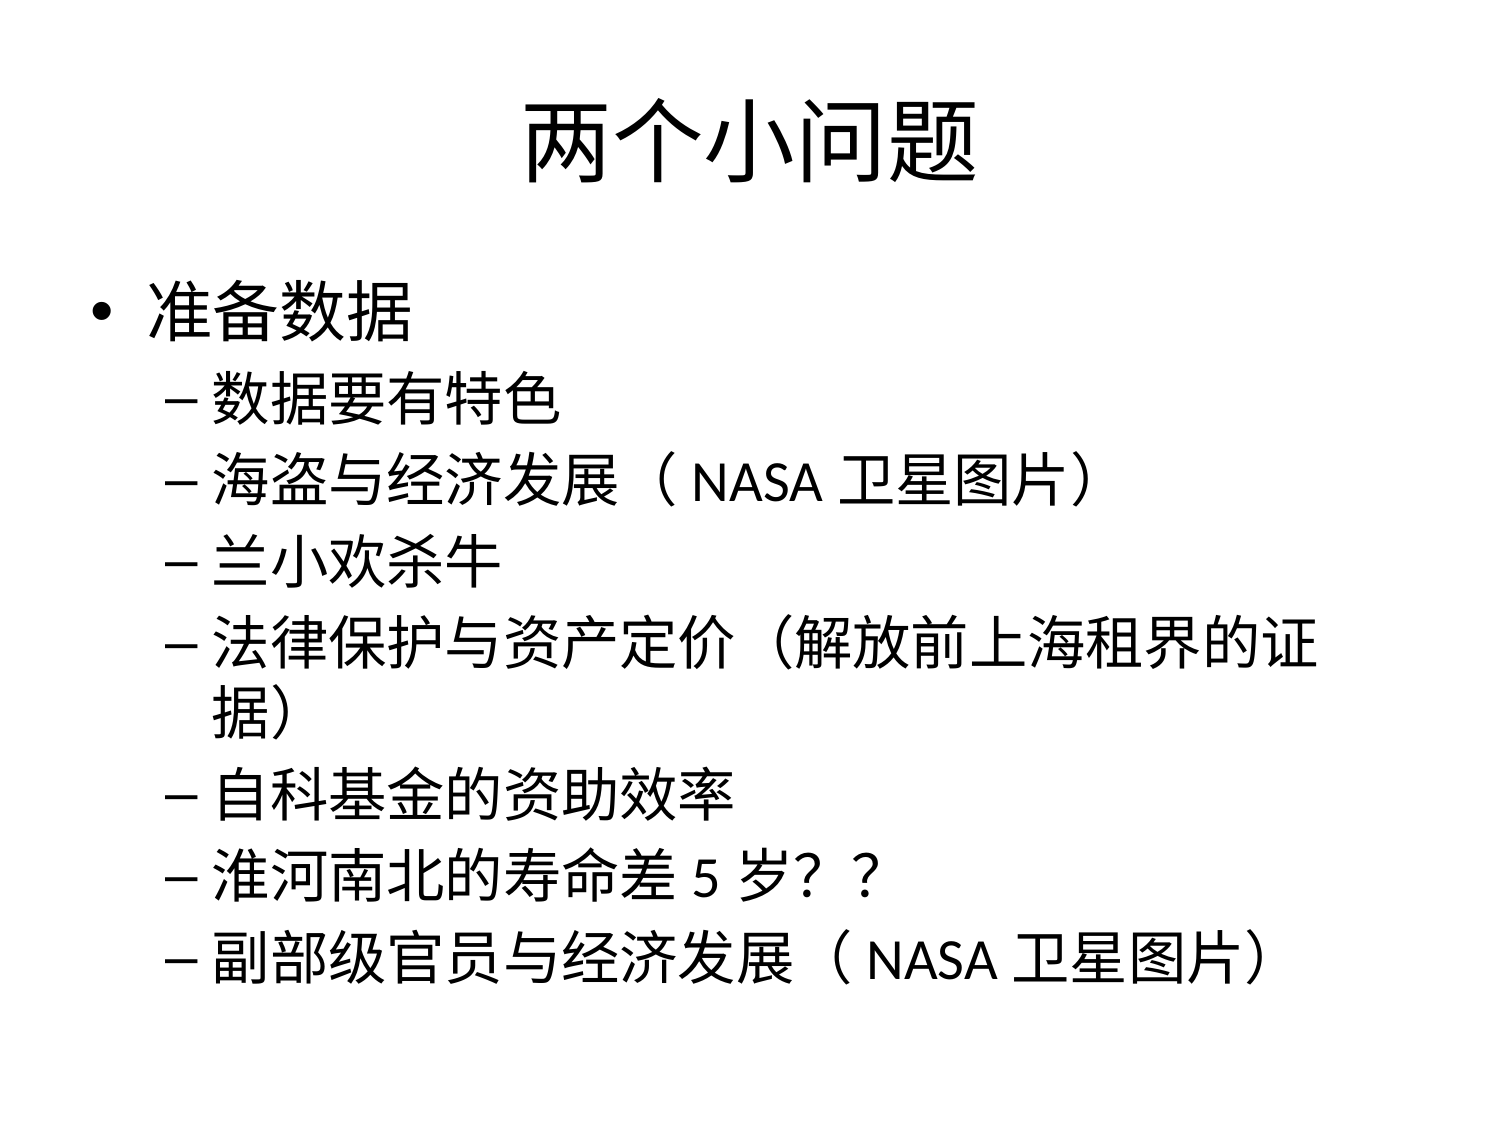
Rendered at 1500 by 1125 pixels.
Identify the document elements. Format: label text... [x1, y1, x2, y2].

title 两个小问题 [75, 45, 1425, 233]
list 准备数据 数据要有特色 海盗与经济发展（NASA卫星图片） 兰小欢杀牛 法律保护与资产定价（解放前上海租界的证据） 自科基金的资助效率 淮河南北的寿命差5岁？？ 副部级官员与经济发展（NASA卫星图片） [75, 262, 1425, 1005]
